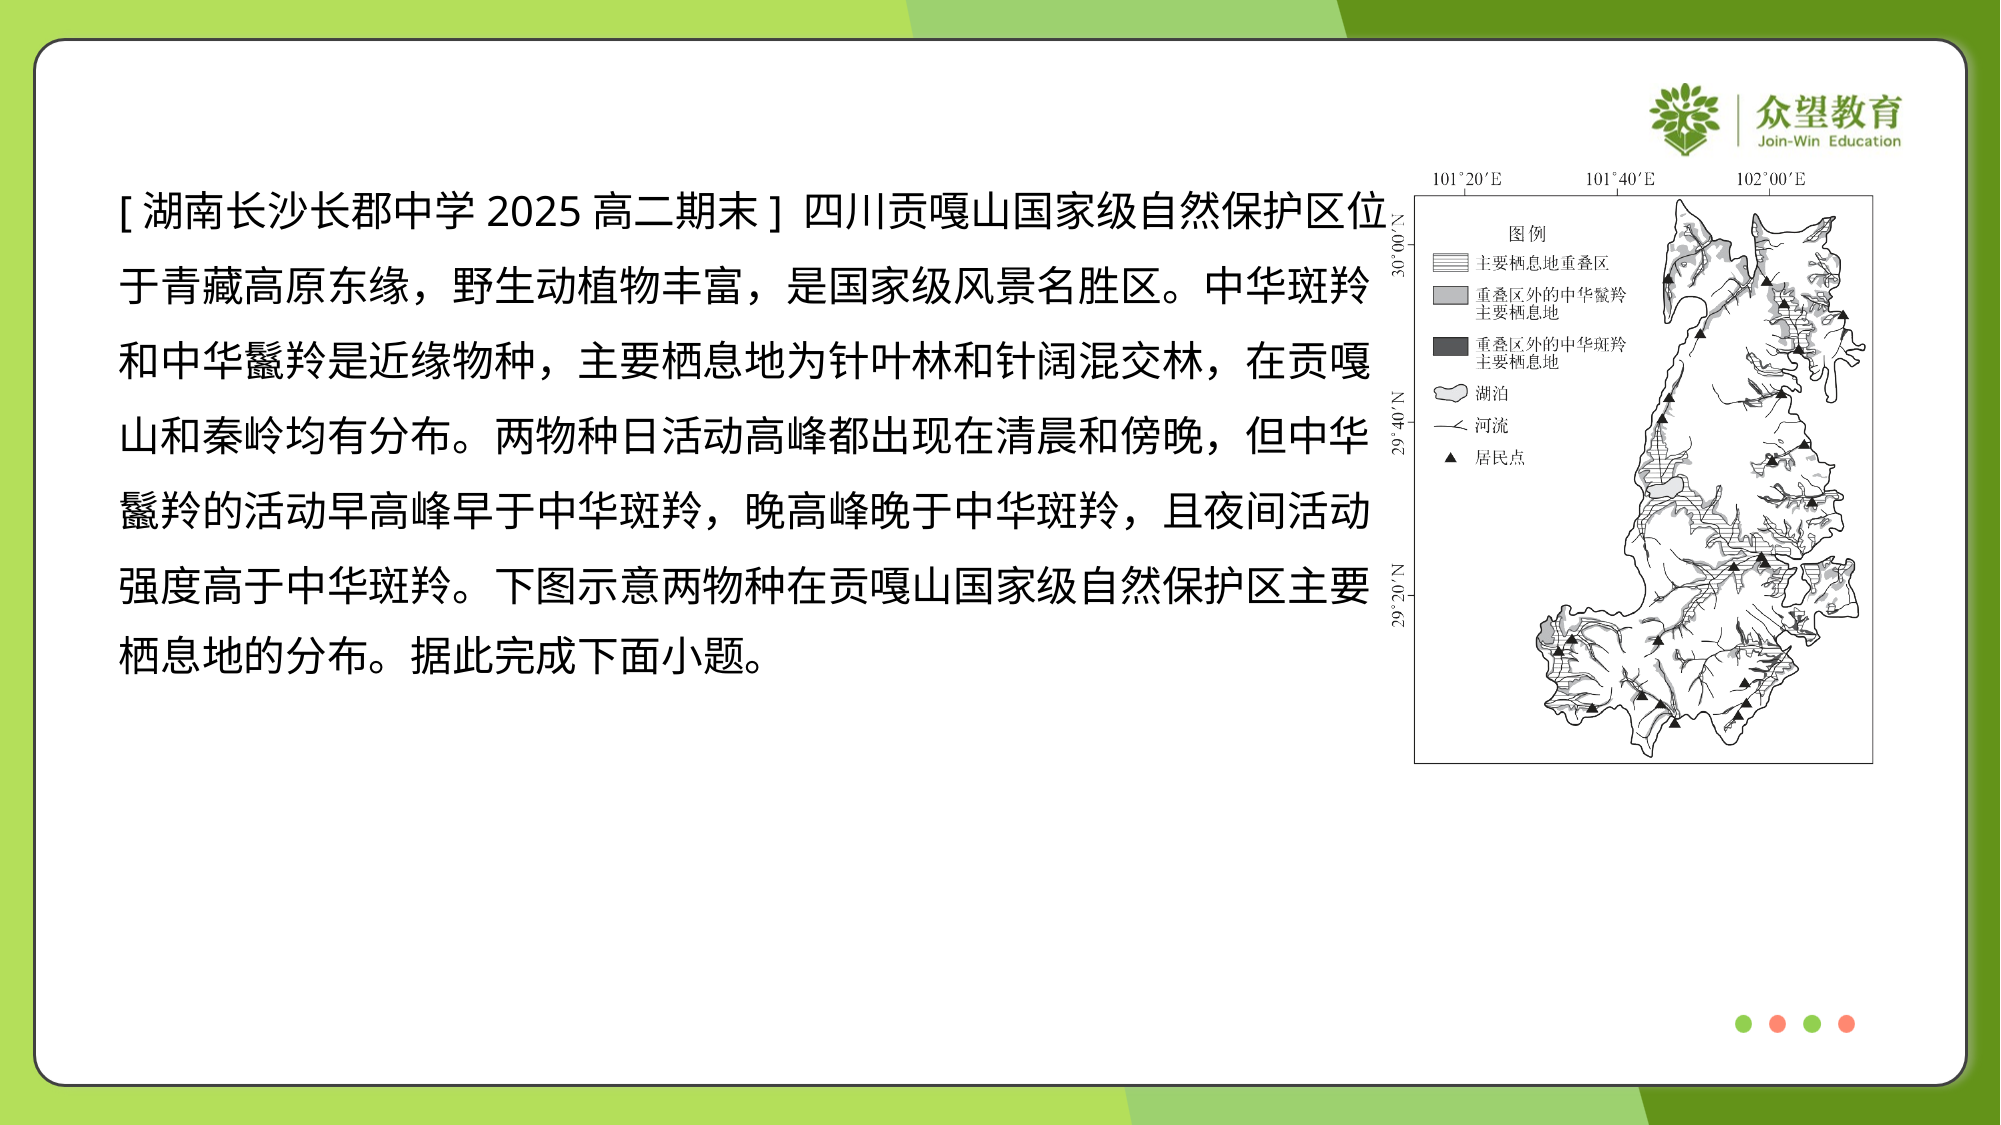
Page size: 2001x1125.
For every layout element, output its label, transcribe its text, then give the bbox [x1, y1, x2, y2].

text_box [湖南长沙长郡中学2025高二期末] 四川贡嘎山国家级自然保护区位 于青藏高原东缘，野生动植物丰富，是国家级风景名胜区。中华斑羚 和中华鬣羚是近缘物种，主要栖息地为针叶林和针阔混交林，在贡嘎 山和秦岭均有分布。两物种日活动高峰都出现在清晨和傍晚，但中华 鬣羚的活动早高峰早于中华斑羚，晚高峰晚于中华斑羚，且夜间活动 强度高于中华斑羚。下图示意两物种在贡嘎山国家级自然保护区主要 栖息地的分布。据此完成下面小题。 [118, 159, 1373, 673]
picture [0, 0, 2000, 1125]
